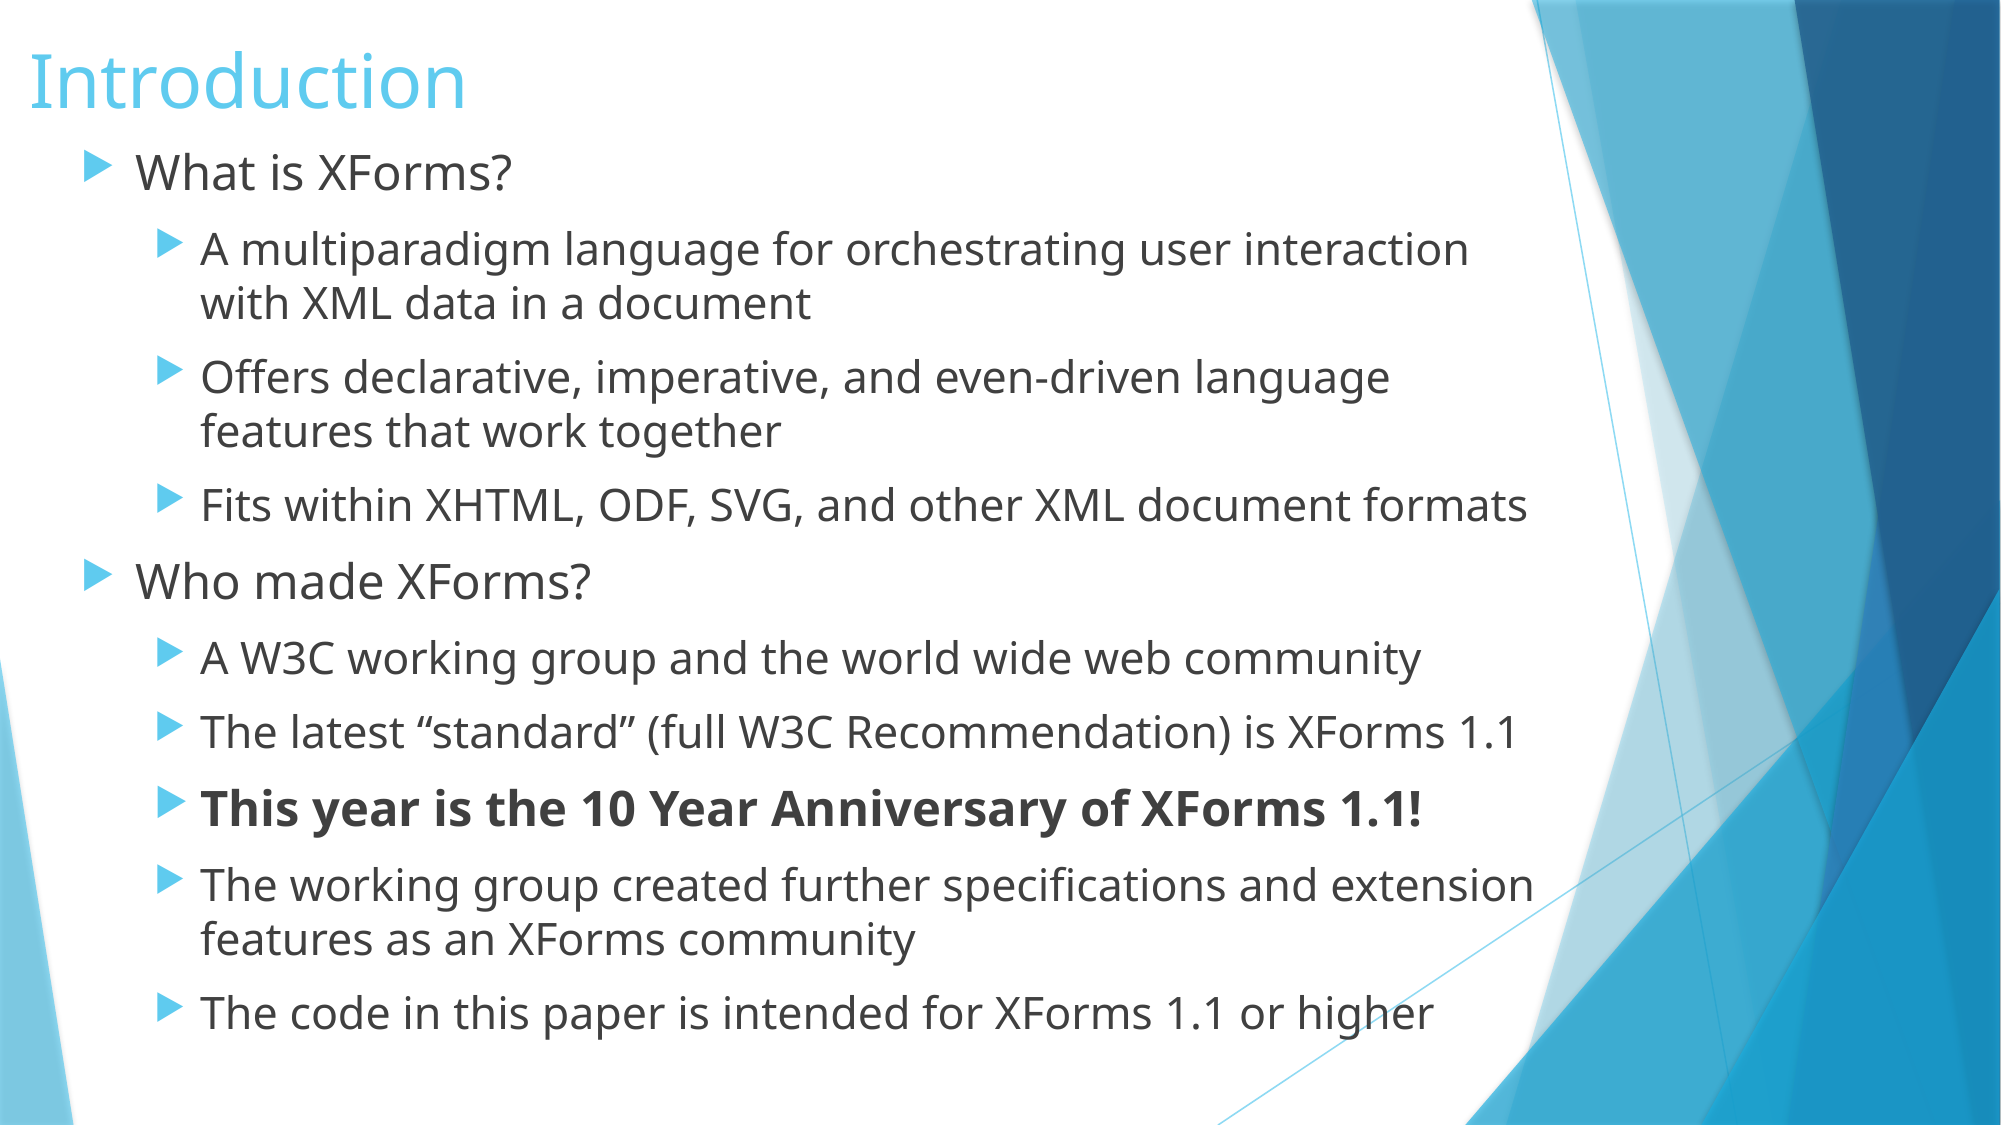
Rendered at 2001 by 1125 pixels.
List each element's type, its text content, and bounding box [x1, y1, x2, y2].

title Introduction [14, 25, 1522, 134]
list What is XForms? A multiparadigm language for orchestrating user interaction with XML data in a document Offers declarative, imperative, and even-driven language features that work together Fits within XHTML, ODF, SVG, and other XML document formats Who made XForms? A W3C working group and the world wide web community The latest “standard” (full W3C Recommendation) is XForms 1.1 This year is the 10 Year Anniversary of XForms 1.1! The working group created further specifications and extension features as an XForms community The code in this paper is intended for XForms 1.1 or higher [65, 133, 1560, 1100]
